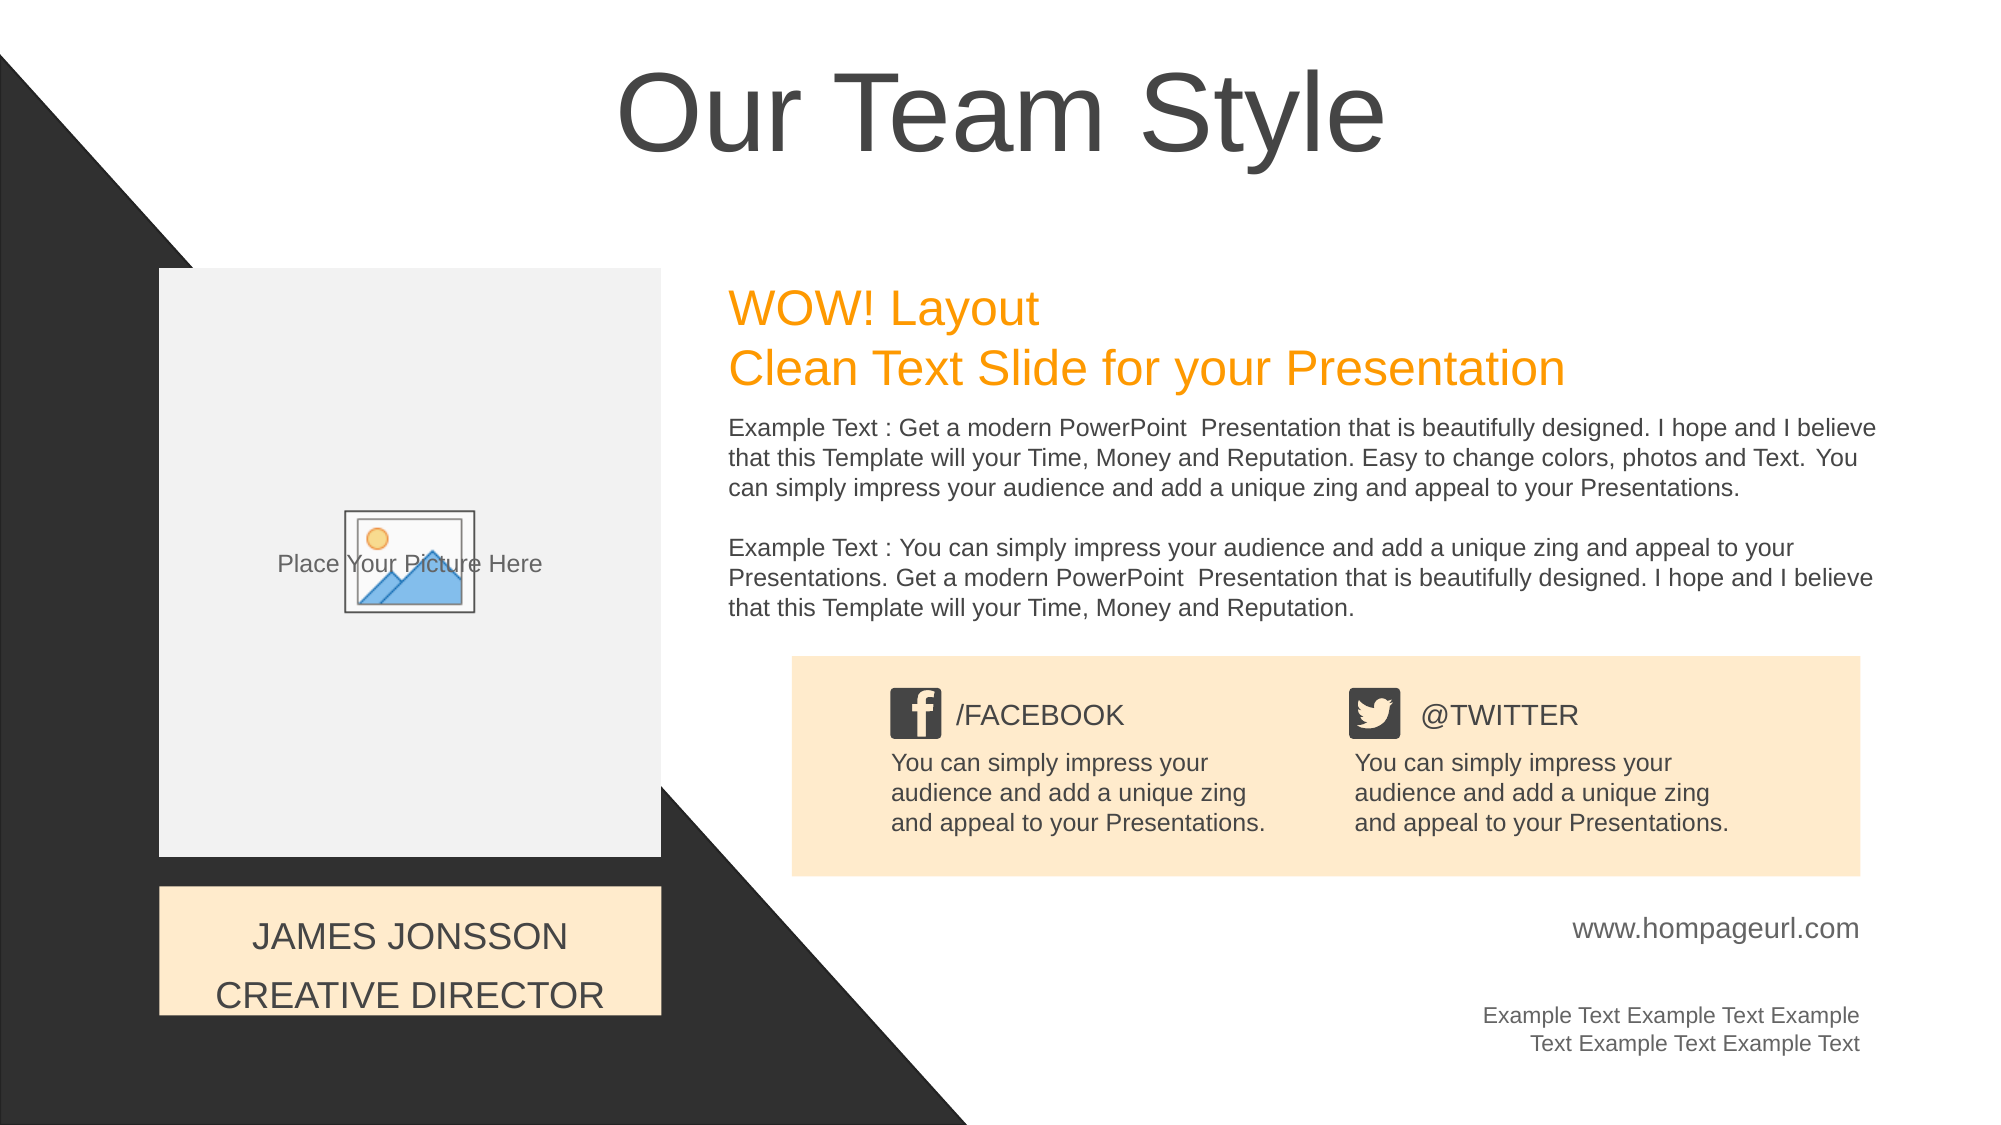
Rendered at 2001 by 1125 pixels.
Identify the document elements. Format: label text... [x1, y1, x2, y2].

list Our Team Style [53, 55, 1952, 175]
text_box [791, 655, 1862, 877]
text_box [158, 885, 662, 1016]
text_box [1339, 687, 1762, 845]
text_box Example Text Example Text Example Text Example Text Example Text [1422, 993, 1875, 1063]
text_box Example Text : Get a modern PowerPoint Presentation that is beautifully designed. I hope and I believe that this Template will your Time, Money and Reputation. Easy to change colors, photos and Text. You can simply impress your audience and add a unique zing and appeal to your Presentations. Example Text : You can simply impress your audience and add a unique zing and appeal to your Presentations. Get a modern PowerPoint Presentation that is beautifully designed. I hope and I believe that this Template will your Time, Money and Reputation. [713, 404, 1913, 629]
picture [159, 267, 662, 858]
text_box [876, 687, 1298, 845]
text_box WOW! Layout Clean Text Slide for your Presentation [713, 267, 1913, 403]
text_box CREATIVE DIRECTOR [191, 953, 629, 1016]
text_box JAMES JONSSON [191, 894, 629, 953]
text_box www.hompageurl.com [1525, 902, 1875, 952]
